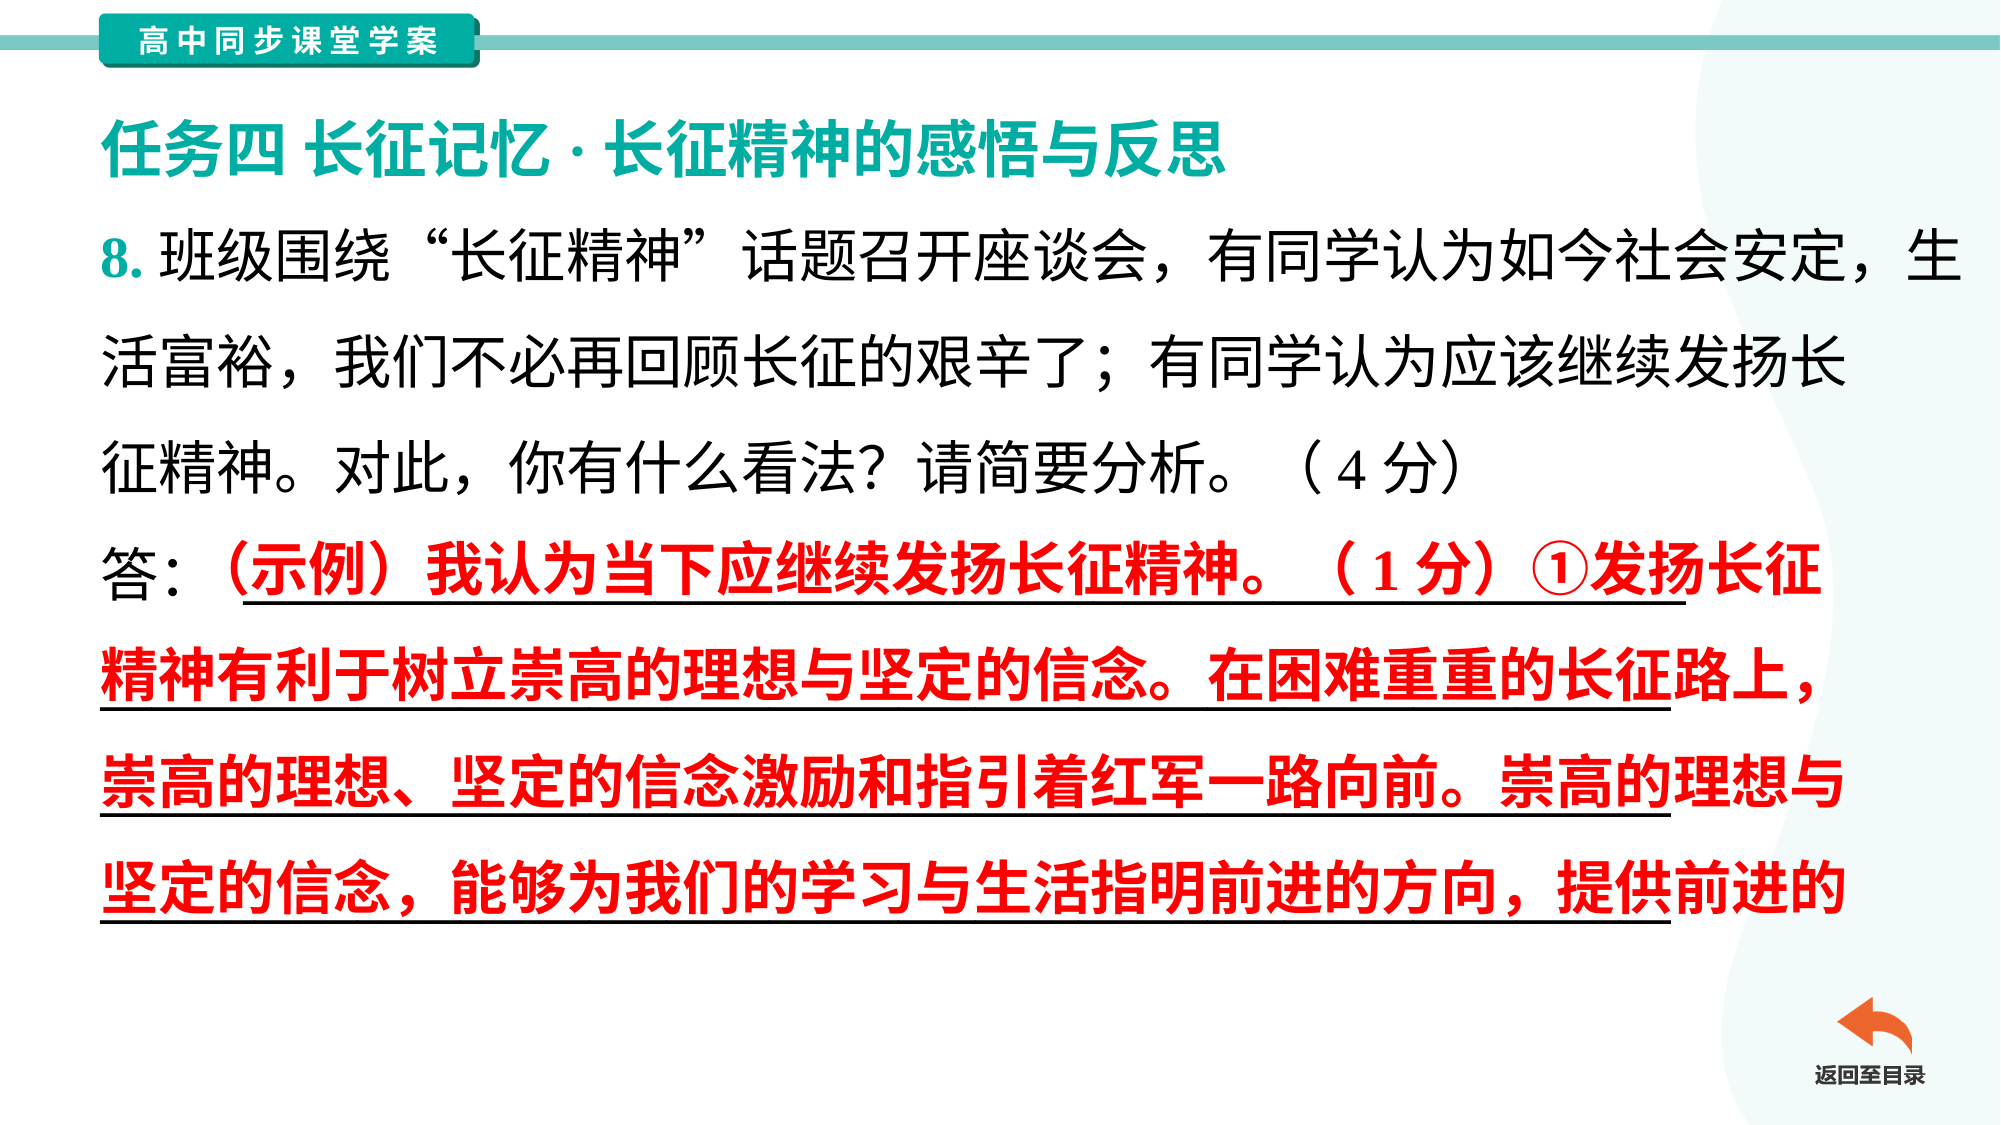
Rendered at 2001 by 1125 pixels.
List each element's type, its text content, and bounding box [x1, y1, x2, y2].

picture [0, 0, 2000, 1125]
text_box 8.班级围绕“长征精神”话题召开座谈会，有同学认为如今社会安定，生 活富裕，我们不必再回顾长征的艰辛了；有同学认为应该继续发扬长 征精神。对此，你有什么看法？请简要分析。（4分） 答： ________________________________________________________ _____________________________________________________________ _____________________________________________________________ _____________________________________________________________ [100, 921, 1899, 927]
text_box 8.班级围绕“长征精神”话题召开座谈会，有同学认为如今社会安定，生 活富裕，我们不必再回顾长征的艰辛了；有同学认为应该继续发扬长 征精神。对此，你有什么看法？请简要分析。（4分） 答： ________________________________________________________ _____________________________________________________________ _____________________________________________________________ _____________________________________________________________ [100, 182, 1899, 495]
text_box 任务四 长征记忆·长征精神的感悟与反思 [100, 76, 1899, 182]
text_box （示例）我认为当下应继续发扬长征精神。（1分）①发扬长征 精神有利于树立崇高的理想与坚定的信念。在困难重重的长征路上， 崇高的理想、坚定的信念激励和指引着红军一路向前。崇高的理想与 坚定的信念，能够为我们的学习与生活指明前进的方向，提供前进的 [100, 495, 1899, 921]
